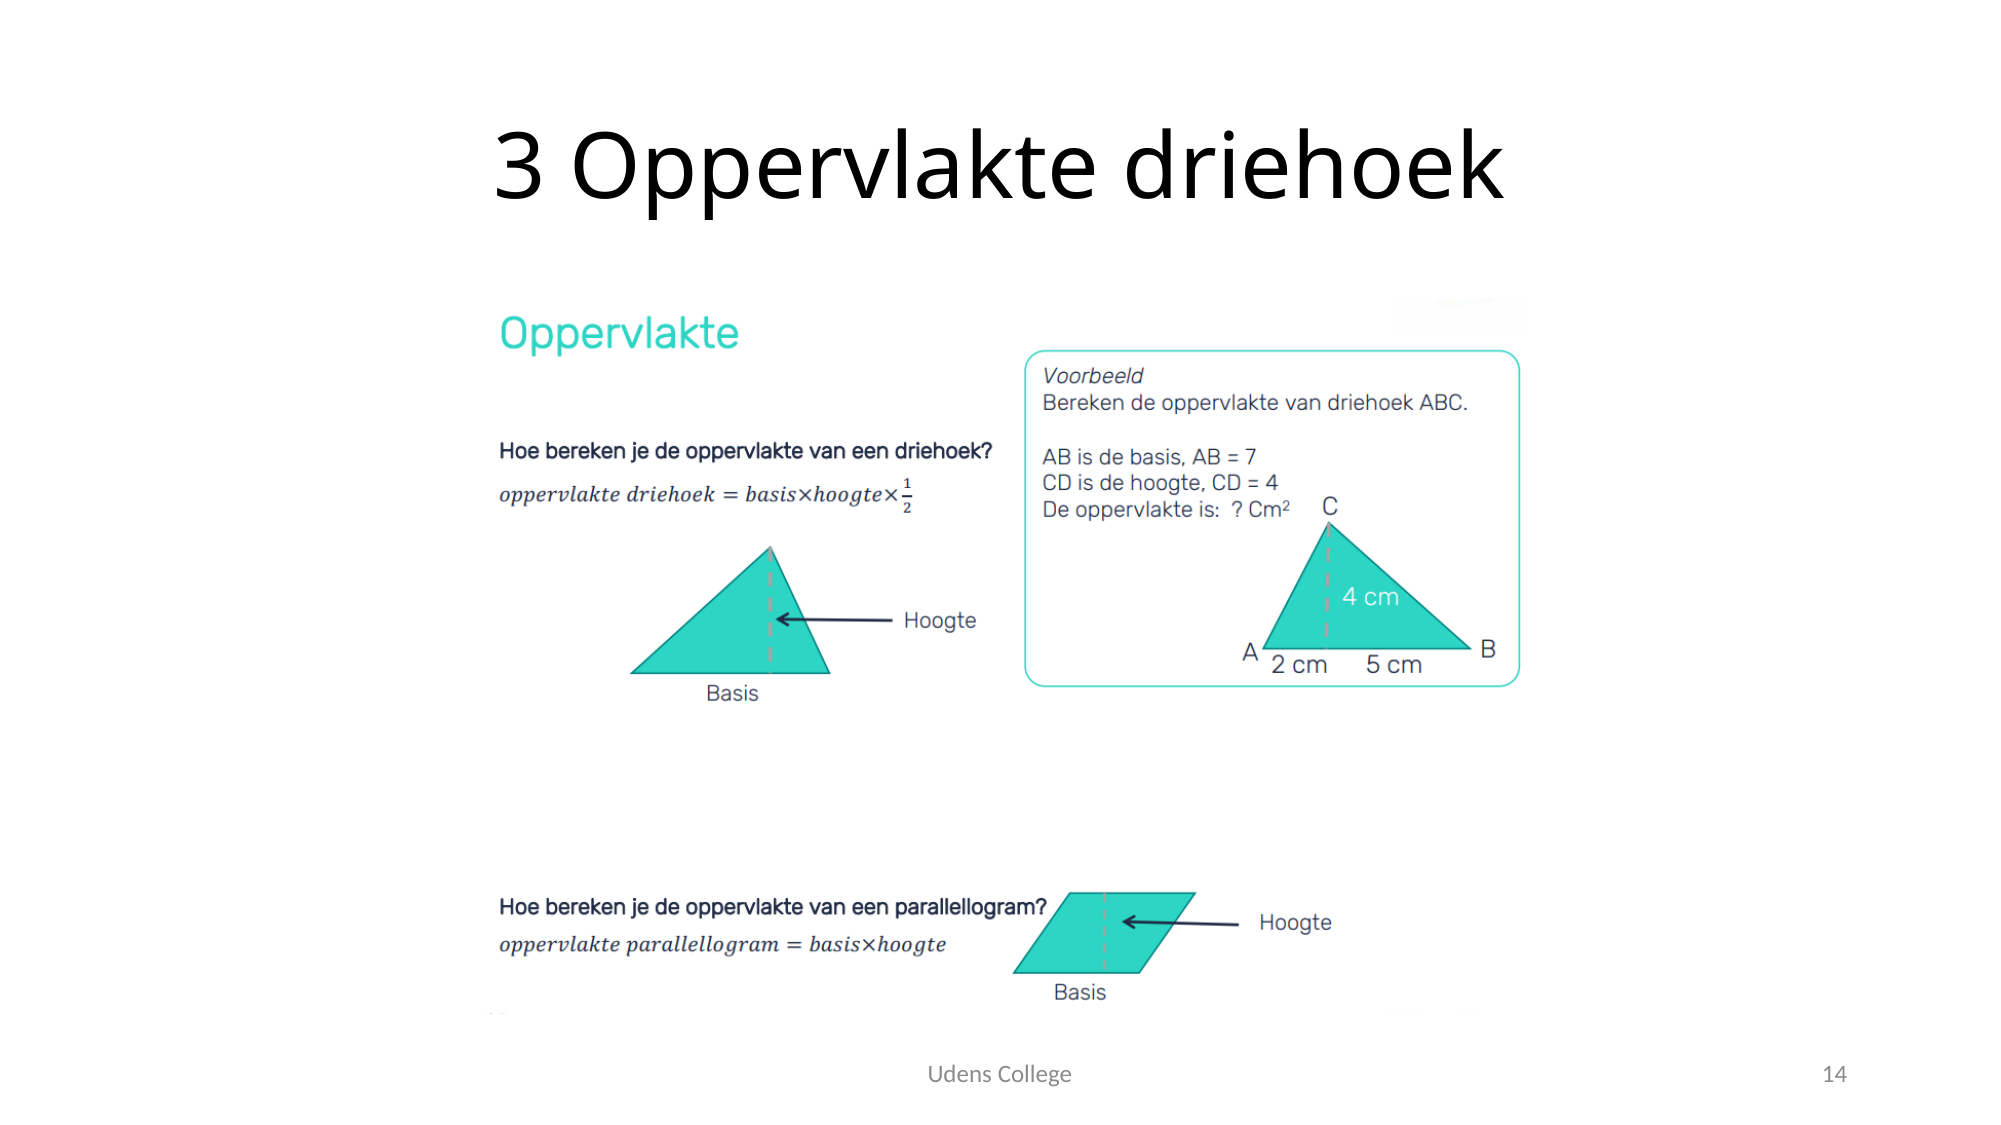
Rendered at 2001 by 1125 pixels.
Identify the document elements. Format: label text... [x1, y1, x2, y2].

title 3 Oppervlakte driehoek [137, 59, 1863, 278]
footer Udens College [662, 1042, 1338, 1103]
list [476, 299, 1524, 1014]
slide_number 14 [1412, 1042, 1863, 1103]
